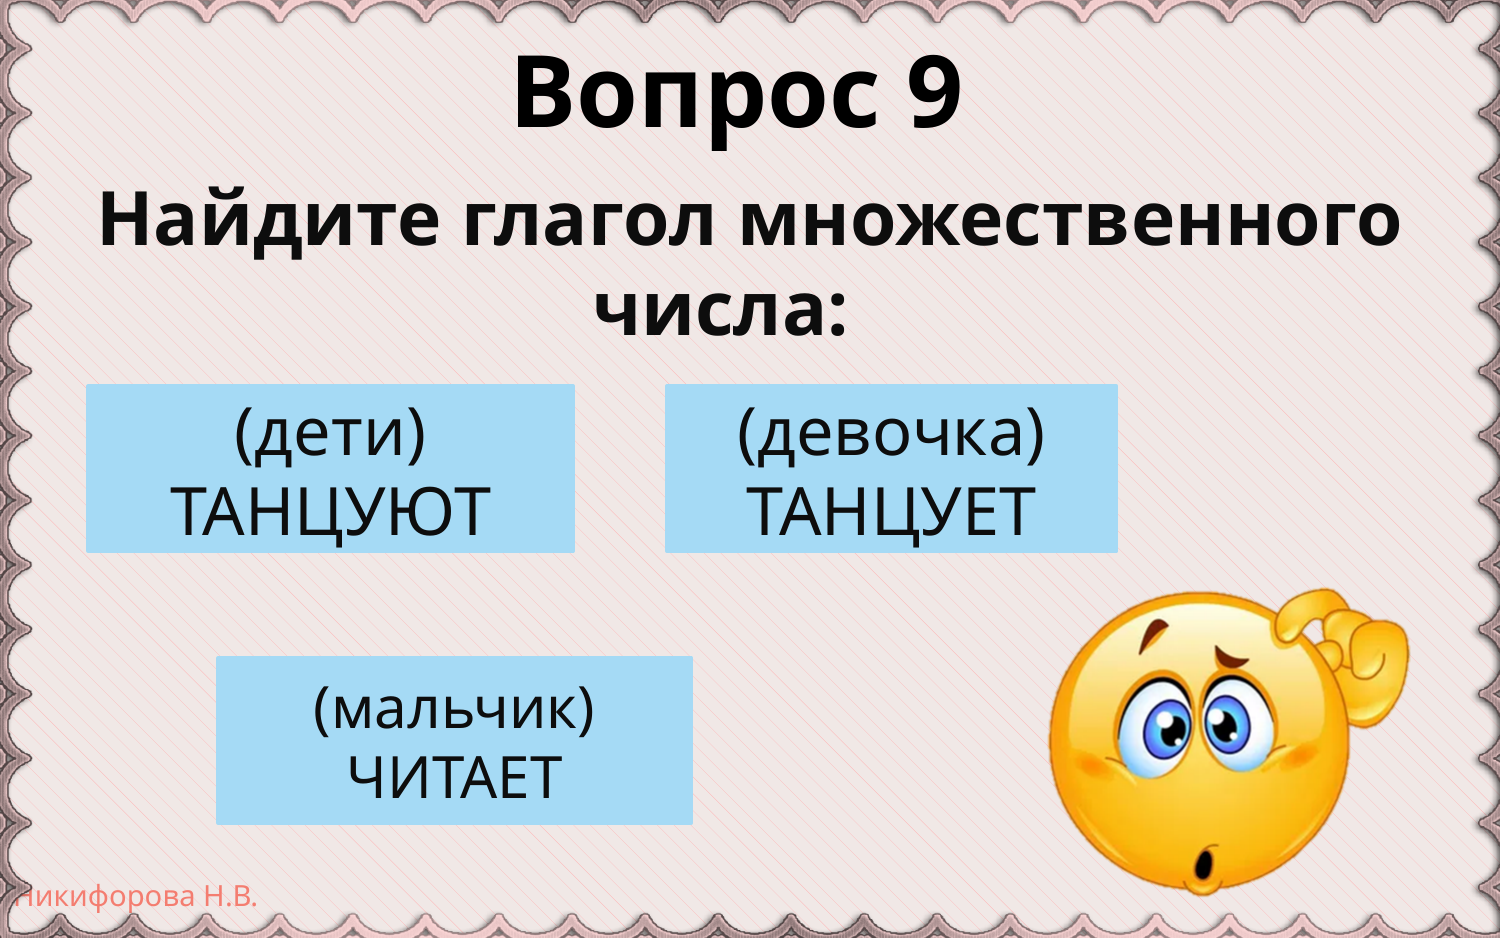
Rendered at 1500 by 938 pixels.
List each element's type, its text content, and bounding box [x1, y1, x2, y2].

text_box (девочка) ТАНЦУЕТ [665, 384, 1118, 553]
text_box Найдите глагол множественного числа: [66, 162, 1434, 358]
text_box Вопрос 9 [135, 19, 1365, 155]
text_box (мальчик) ЧИТАЕТ [216, 656, 693, 825]
picture [892, 528, 1500, 937]
text_box (дети) ТАНЦУЮТ [86, 384, 575, 553]
